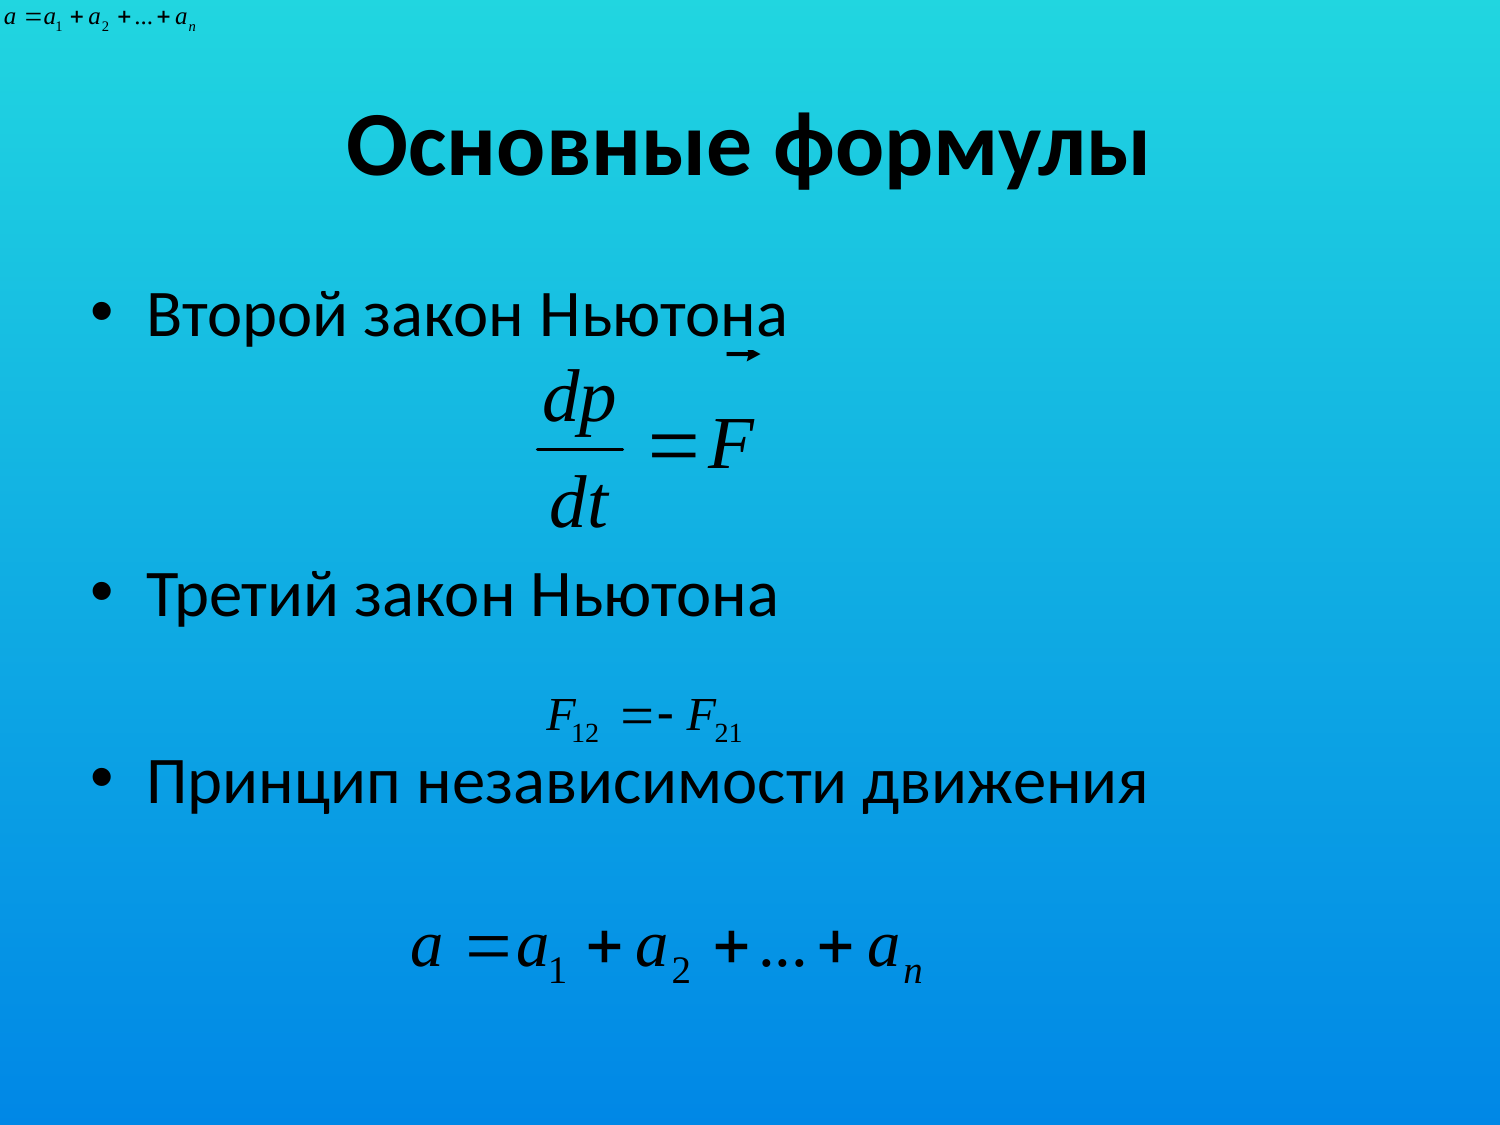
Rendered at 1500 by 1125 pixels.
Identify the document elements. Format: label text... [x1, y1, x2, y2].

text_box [399, 899, 934, 1001]
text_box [537, 674, 751, 751]
title Основные формулы [75, 45, 1425, 233]
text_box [524, 349, 776, 544]
list Второй закон Ньютона Третий закон Ньютона Принцип независимости движения [75, 262, 1425, 1005]
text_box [0, 0, 201, 38]
